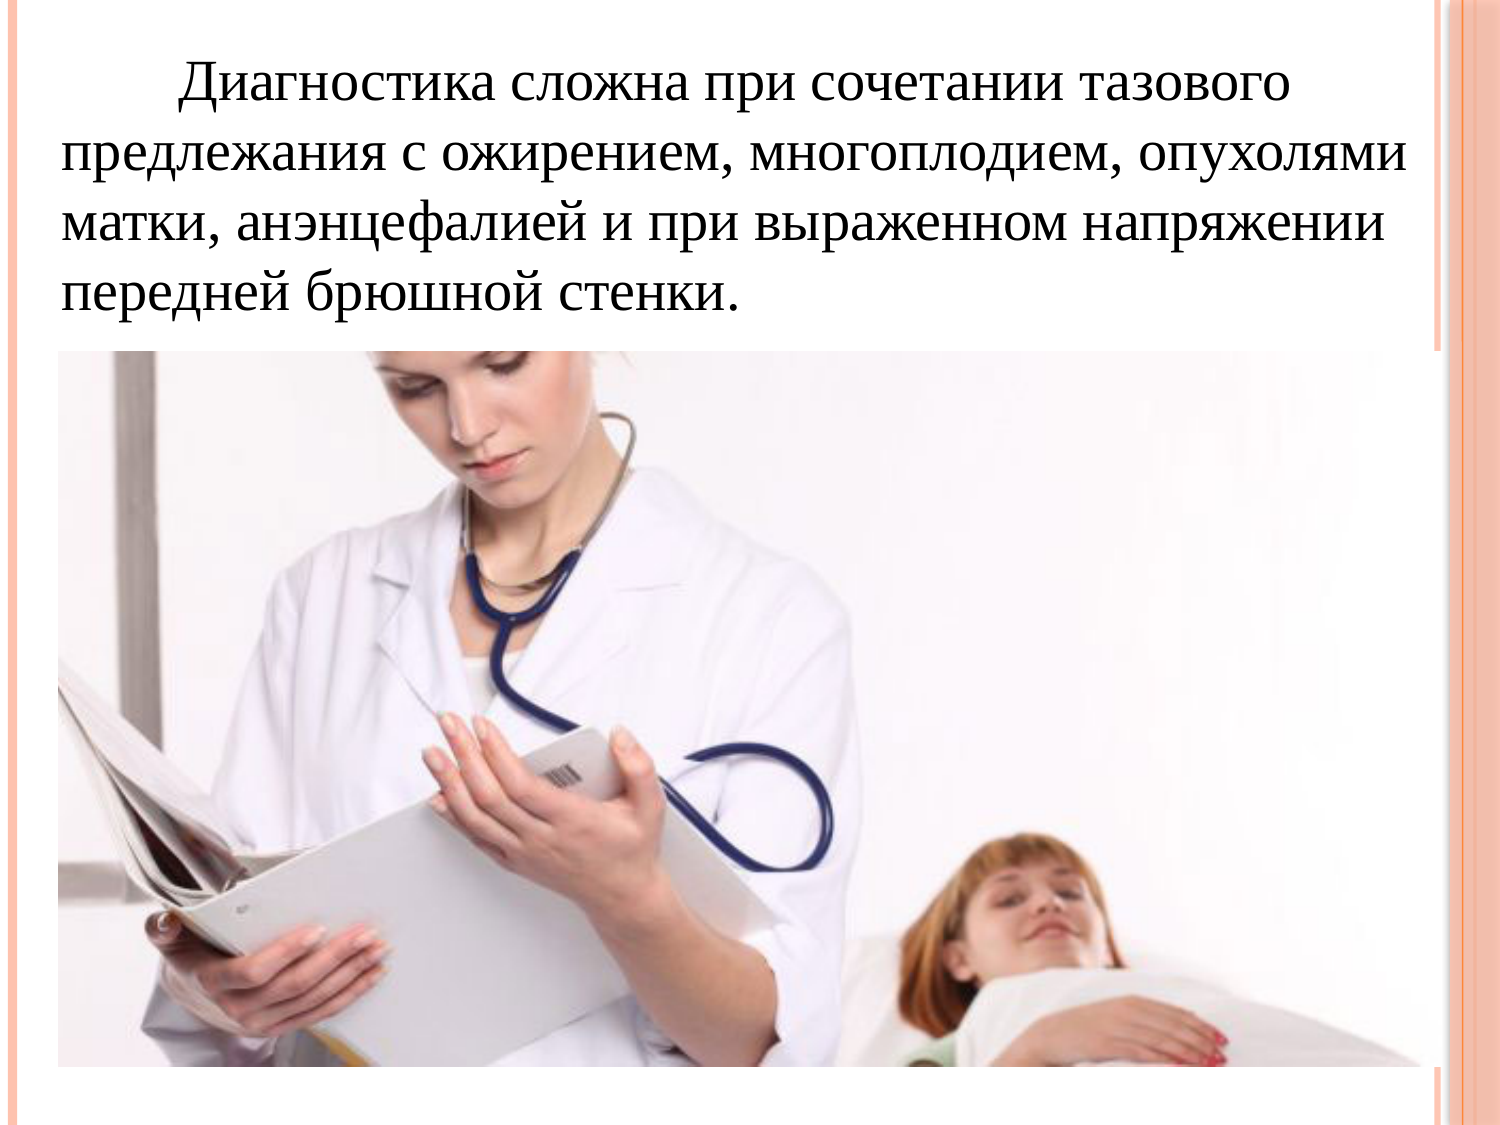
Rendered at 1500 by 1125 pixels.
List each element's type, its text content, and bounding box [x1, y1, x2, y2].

picture [57, 351, 1442, 1067]
list Диагностика сложна при сочетании тазового предлежания с ожирением, многоплодием, опухолями матки, анэнцефалией и при выраженном напряжении передней брюшной стенки. [46, 35, 1442, 1090]
